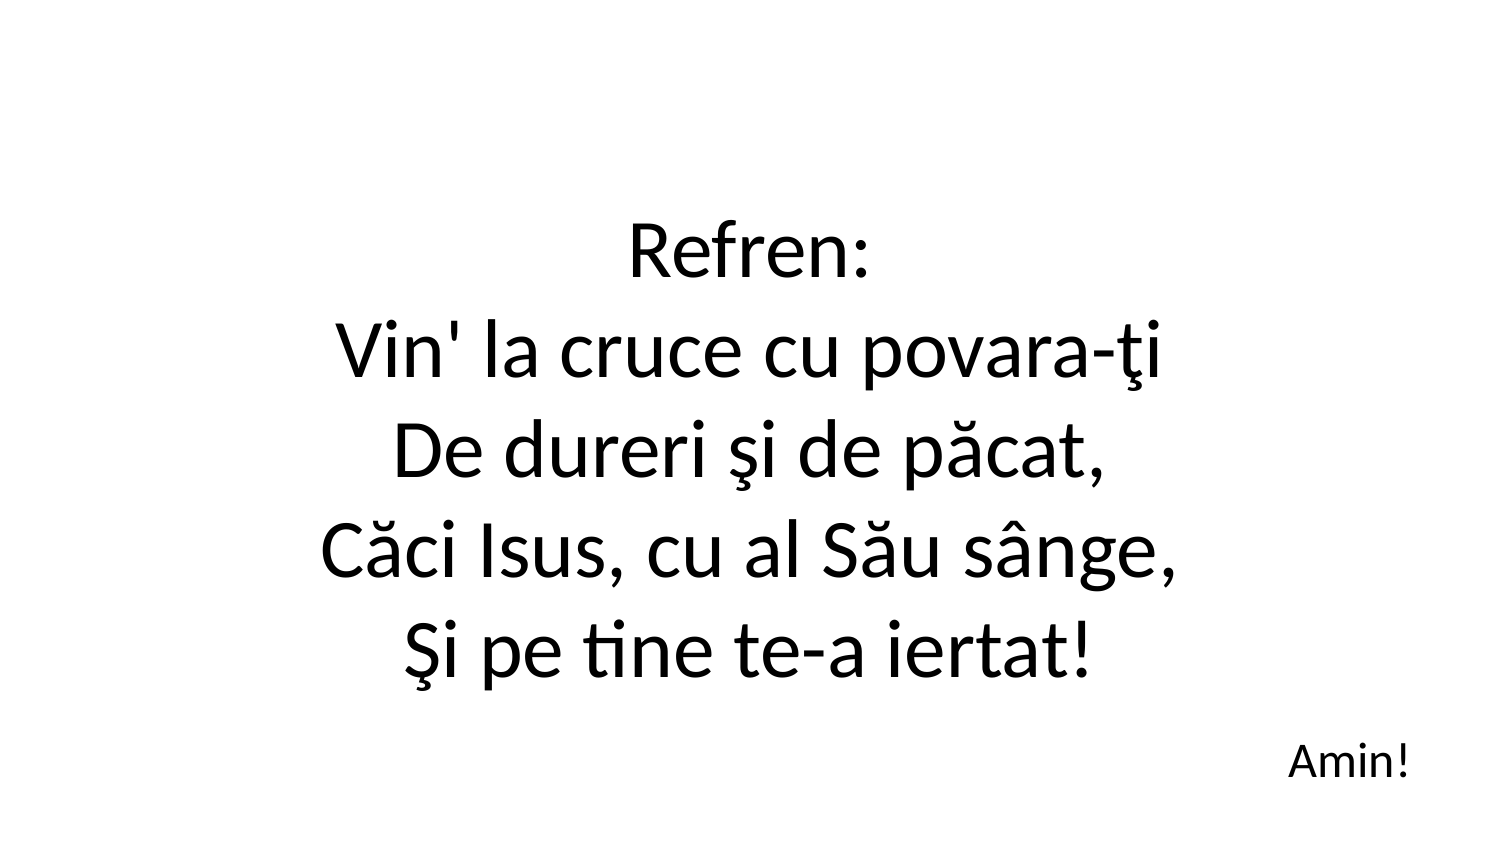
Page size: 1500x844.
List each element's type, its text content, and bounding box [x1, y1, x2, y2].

text_box Refren: Vin' la cruce cu povara-ţi De dureri şi de păcat, Căci Isus, cu al Său sânge, Şi pe tine te-a iertat! [305, 142, 1195, 702]
text_box Amin! [1273, 674, 1427, 795]
